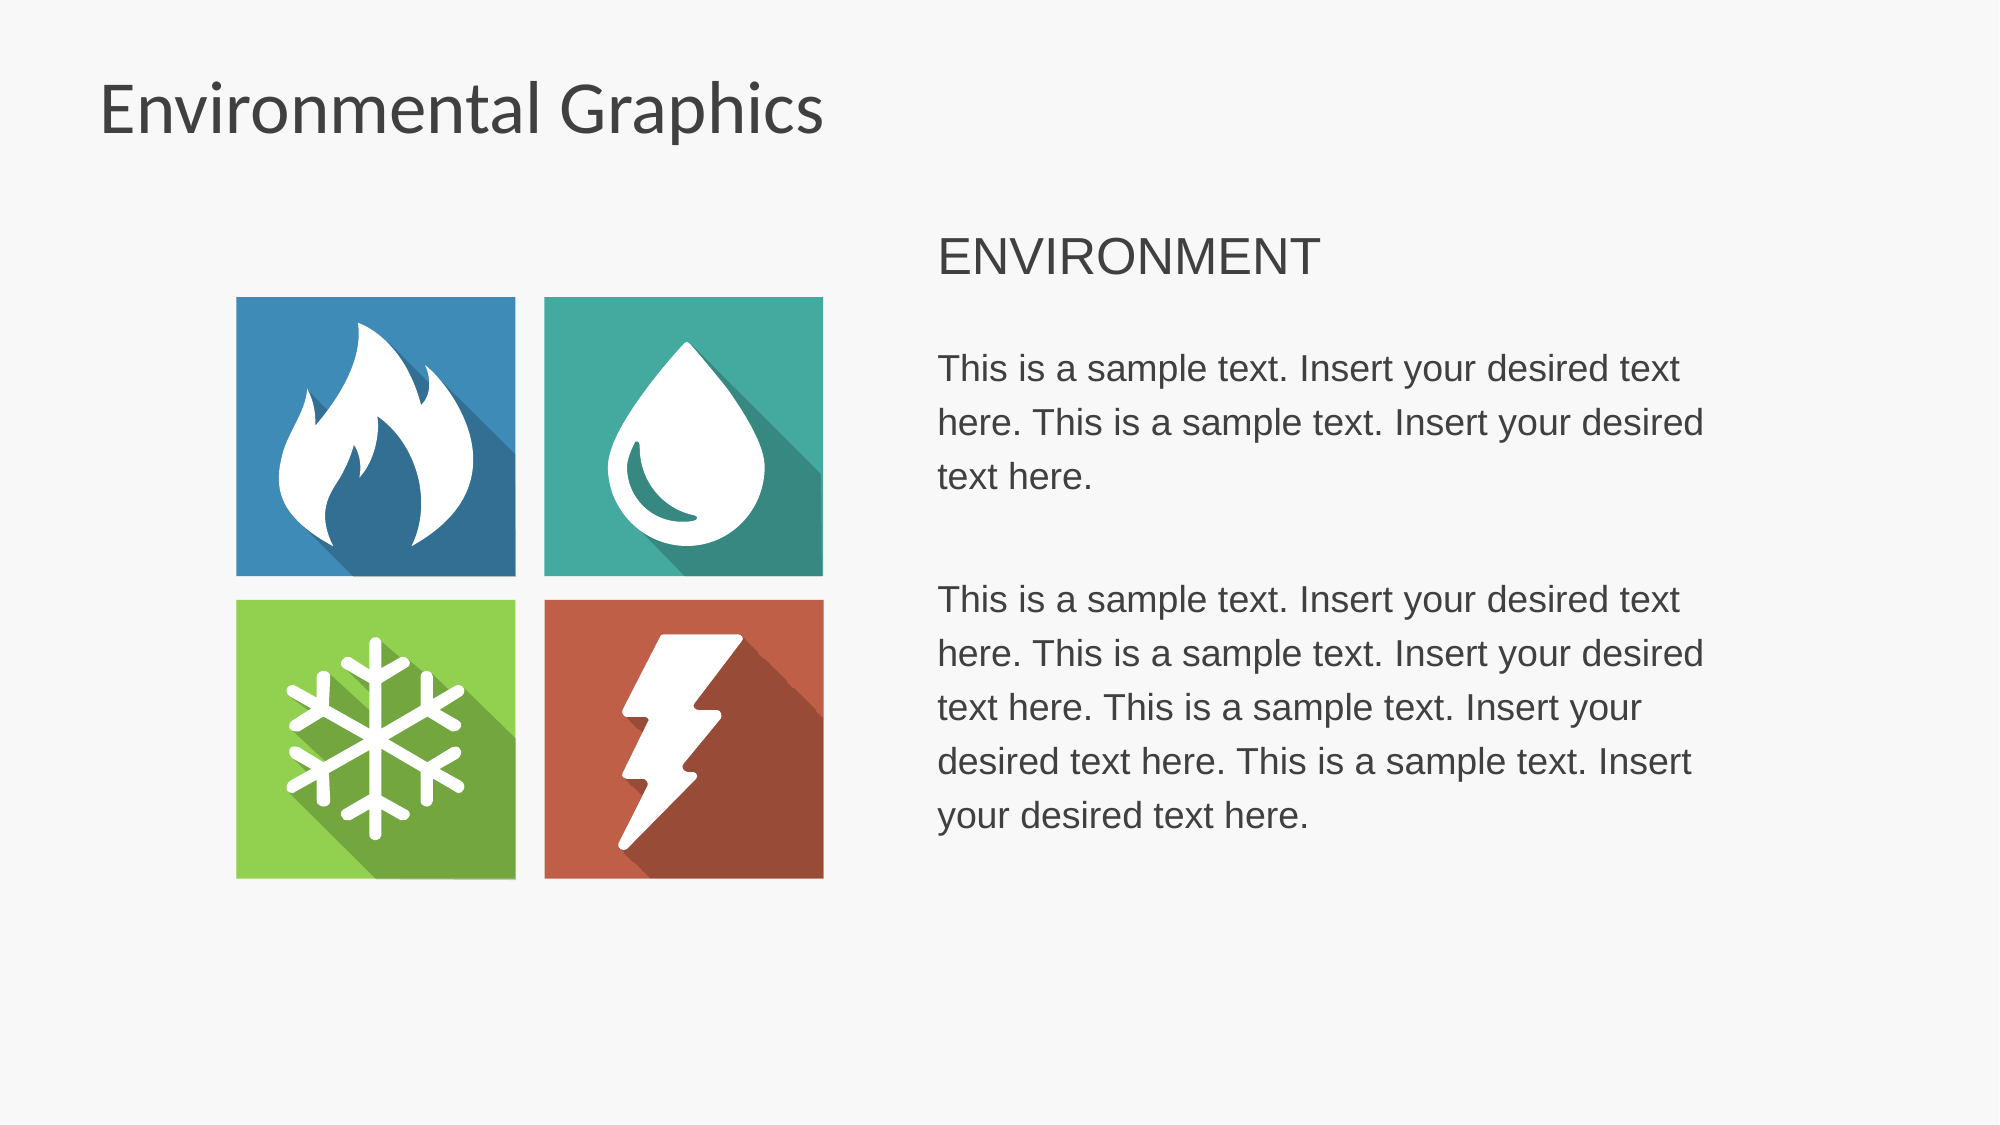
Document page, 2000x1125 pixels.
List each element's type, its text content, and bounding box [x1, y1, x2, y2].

title Environmental Graphics [99, 45, 1900, 162]
list This is a sample text. Insert your desired text here. This is a sample text. Insert your desired text here. This is a sample text. Insert your desired text here. This is a sample text. Insert your desired text here. This is a sample text. Insert your desired text here. This is a sample text. Insert your desired text here. [937, 324, 1768, 963]
list ENVIRONMENT [937, 212, 1768, 313]
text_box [236, 296, 824, 881]
